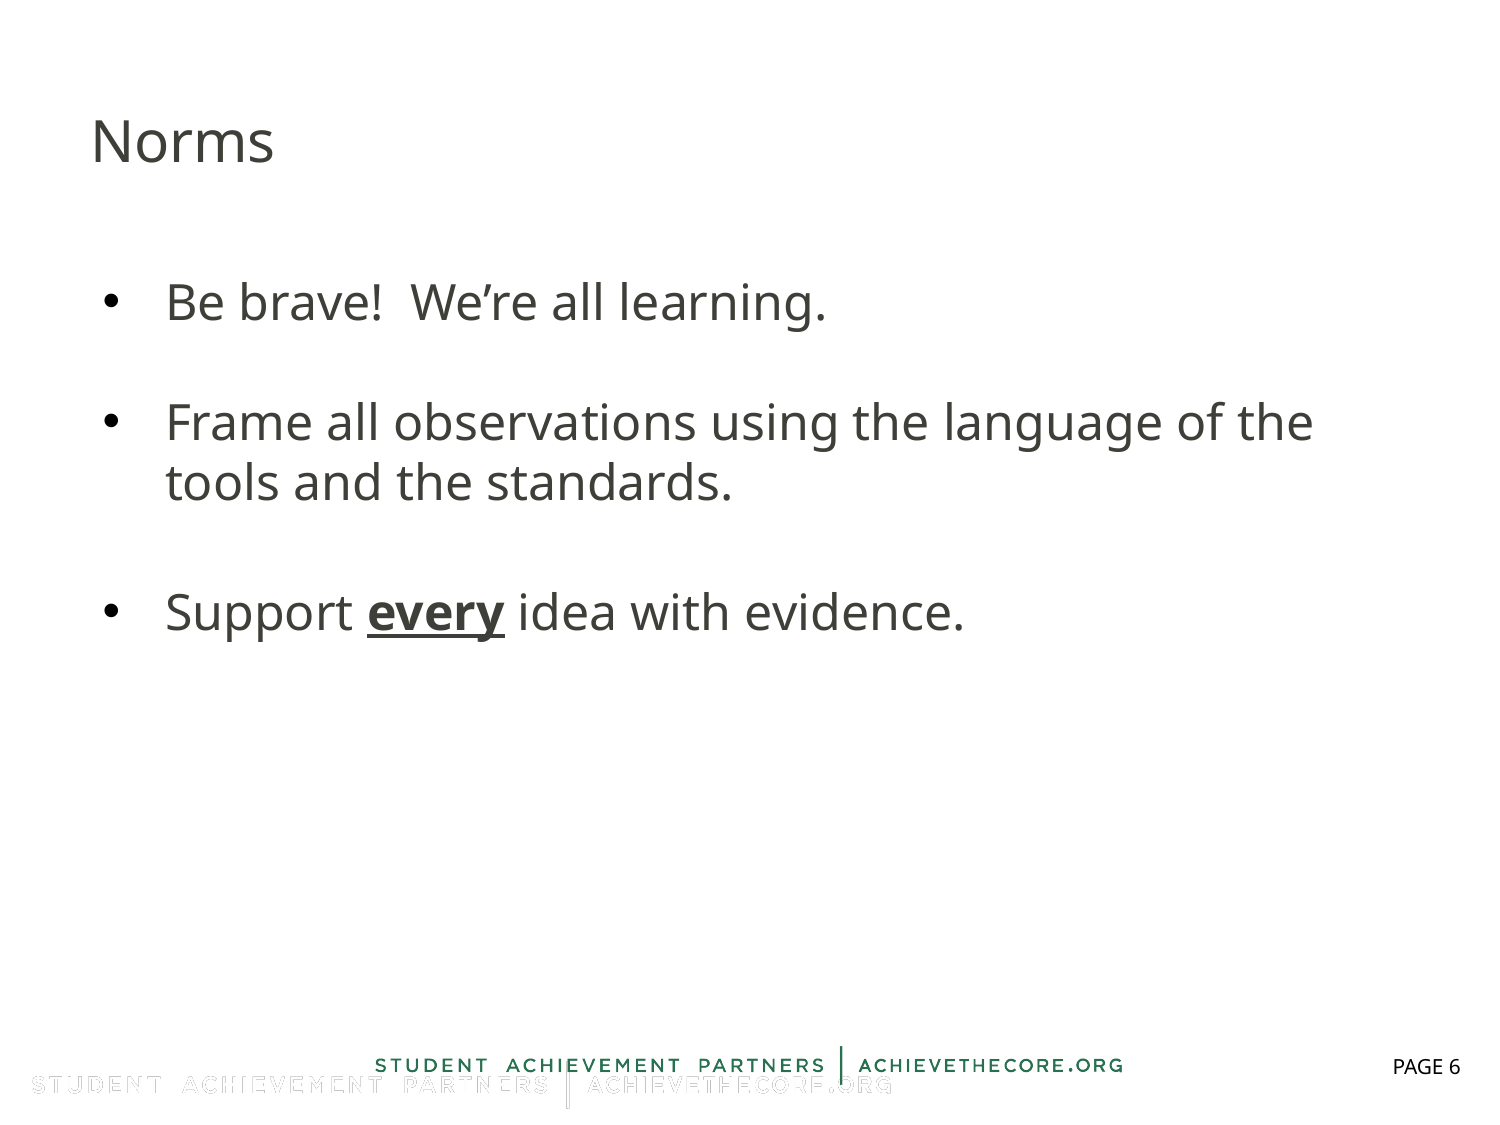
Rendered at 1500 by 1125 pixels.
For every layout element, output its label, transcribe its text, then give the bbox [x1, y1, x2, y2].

picture [12, 1046, 1122, 1112]
title Norms [75, 45, 1425, 233]
list Be brave! We’re all learning. Frame all observations using the language of the tools and the standards. Support every idea with evidence. [75, 262, 1425, 755]
